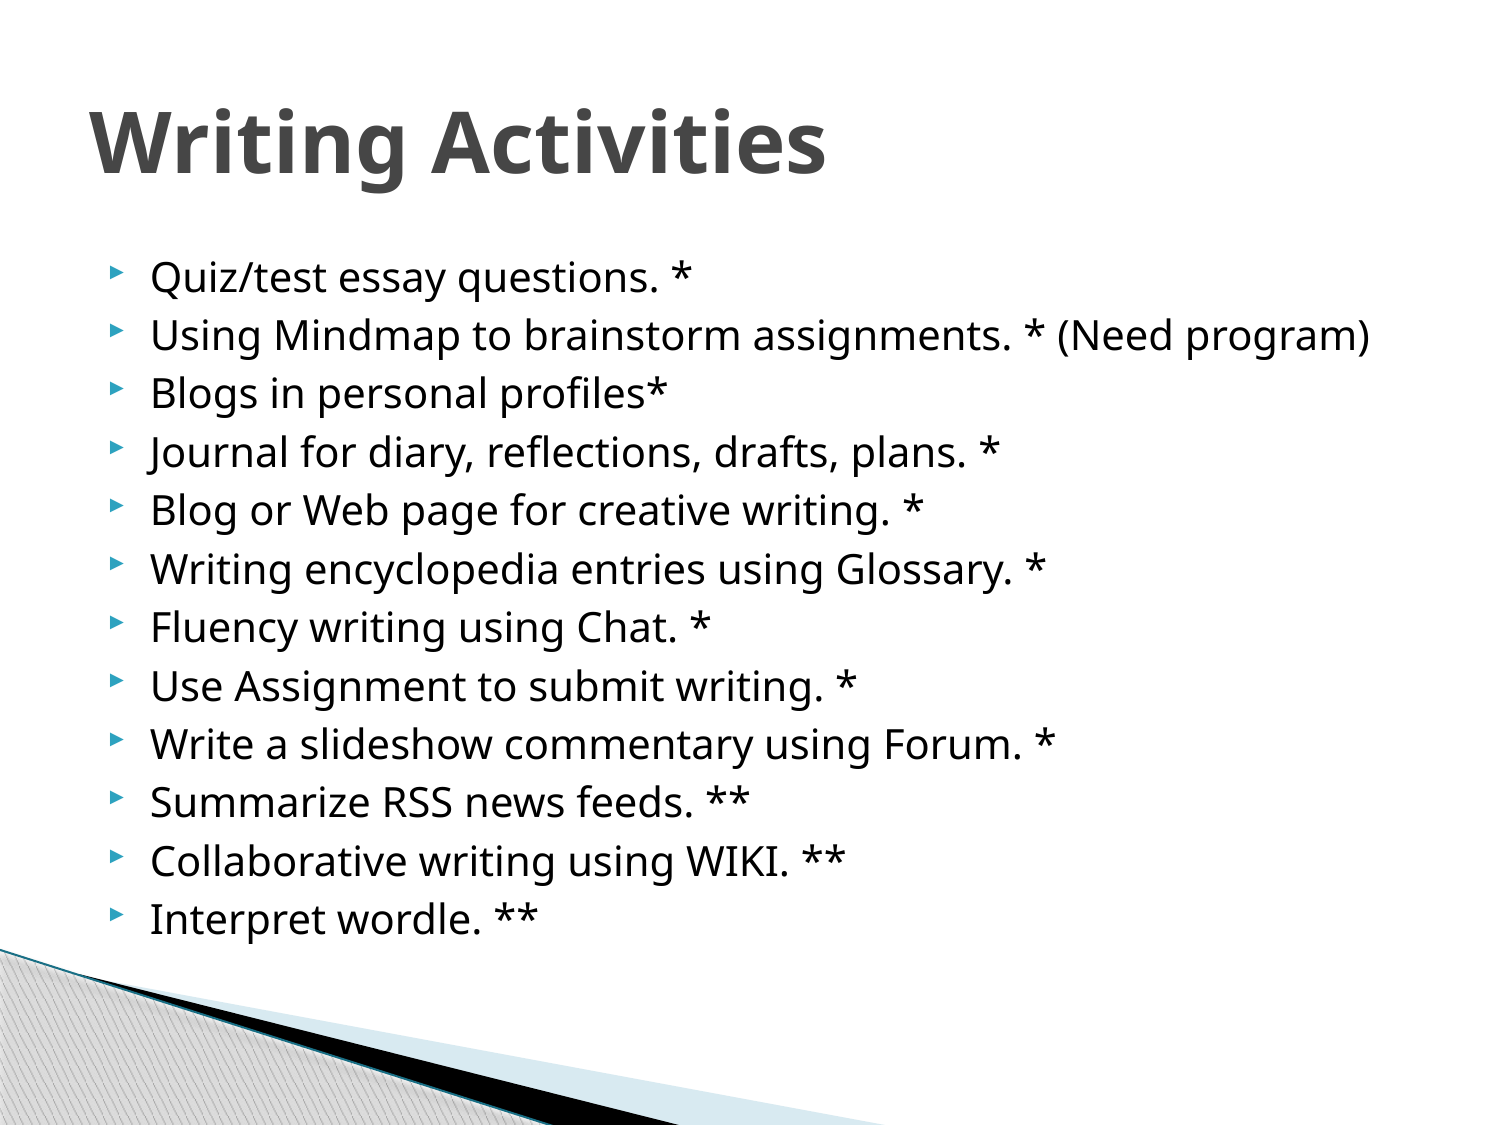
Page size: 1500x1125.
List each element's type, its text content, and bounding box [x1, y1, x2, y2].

title Writing Activities [75, 45, 1425, 233]
list Quiz/test essay questions. * Using Mindmap to brainstorm assignments. * (Need program) Blogs in personal profiles* Journal for diary, reflections, drafts, plans. * Blog or Web page for creative writing. * Writing encyclopedia entries using Glossary. * Fluency writing using Chat. * Use Assignment to submit writing. * Write a slideshow commentary using Forum. * Summarize RSS news feeds. ** Collaborative writing using WIKI. ** Interpret wordle. ** [75, 243, 1425, 986]
